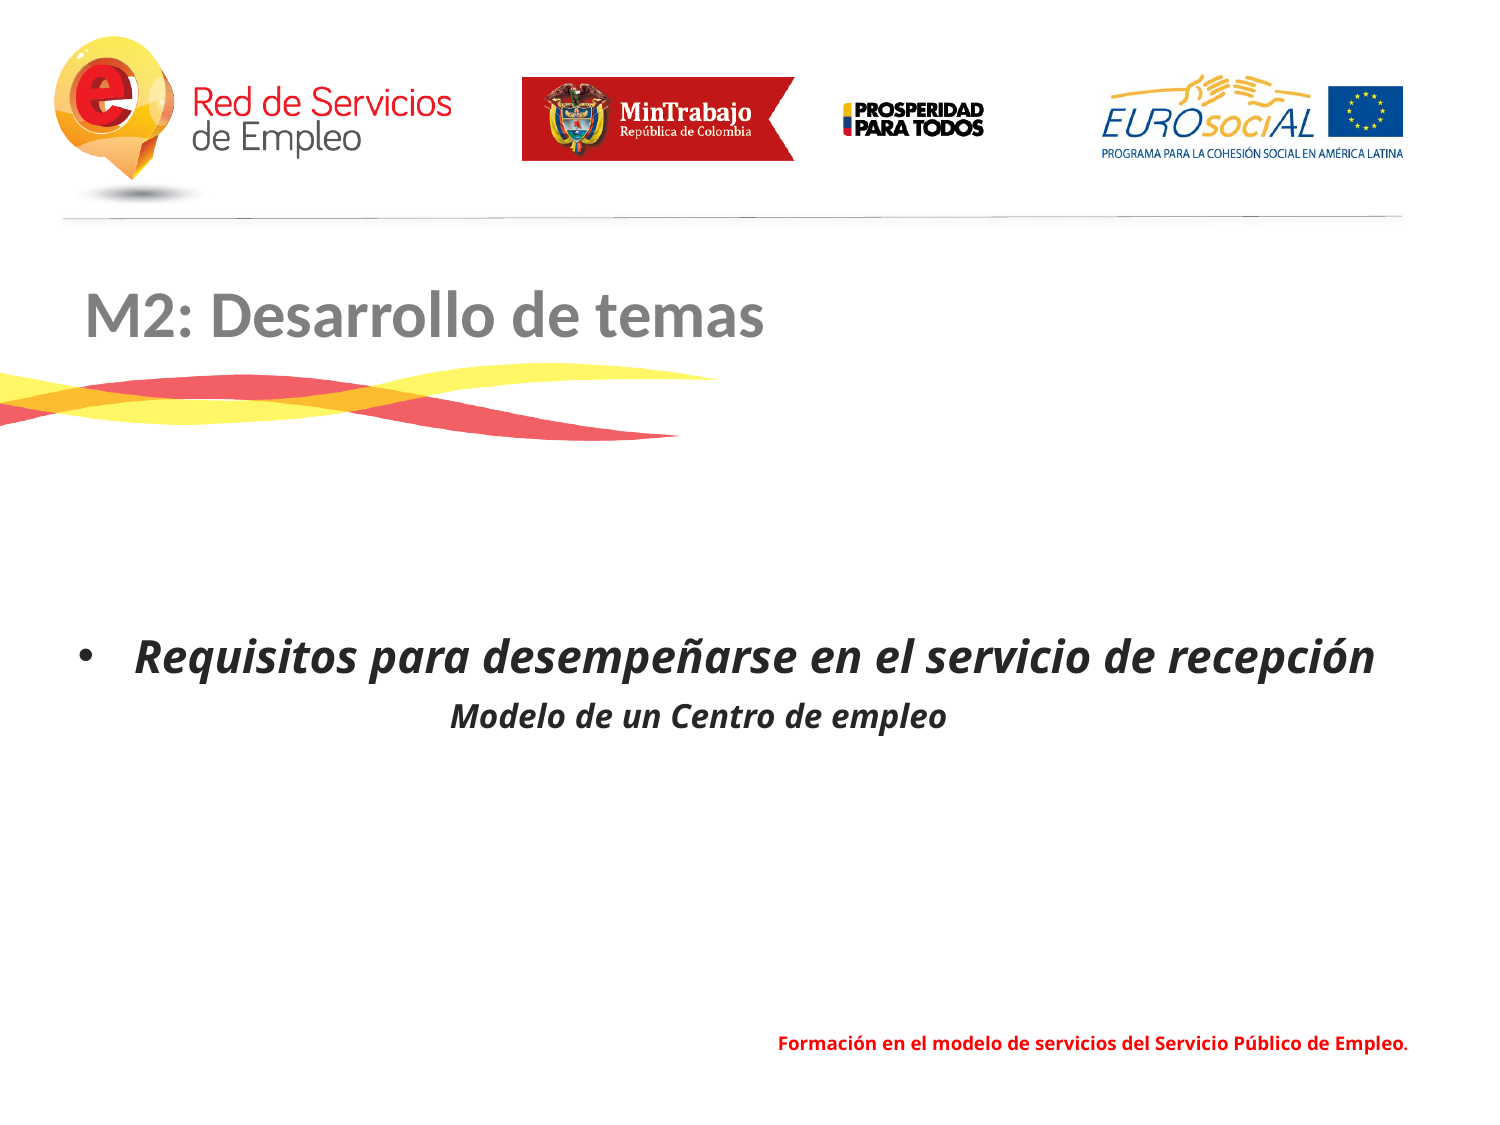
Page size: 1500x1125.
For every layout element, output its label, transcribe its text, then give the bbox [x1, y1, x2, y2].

title Formación en el modelo de servicios del Servicio Público de Empleo. [720, 999, 1471, 1088]
text_box M2: Desarrollo de temas [70, 262, 1202, 358]
picture [1102, 74, 1403, 158]
text_box Requisitos para desempeñarse en el servicio de recepción Modelo de un Centro de empleo [63, 620, 1458, 800]
picture [521, 77, 987, 162]
picture [0, 358, 721, 441]
picture [54, 35, 452, 205]
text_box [62, 215, 1403, 220]
